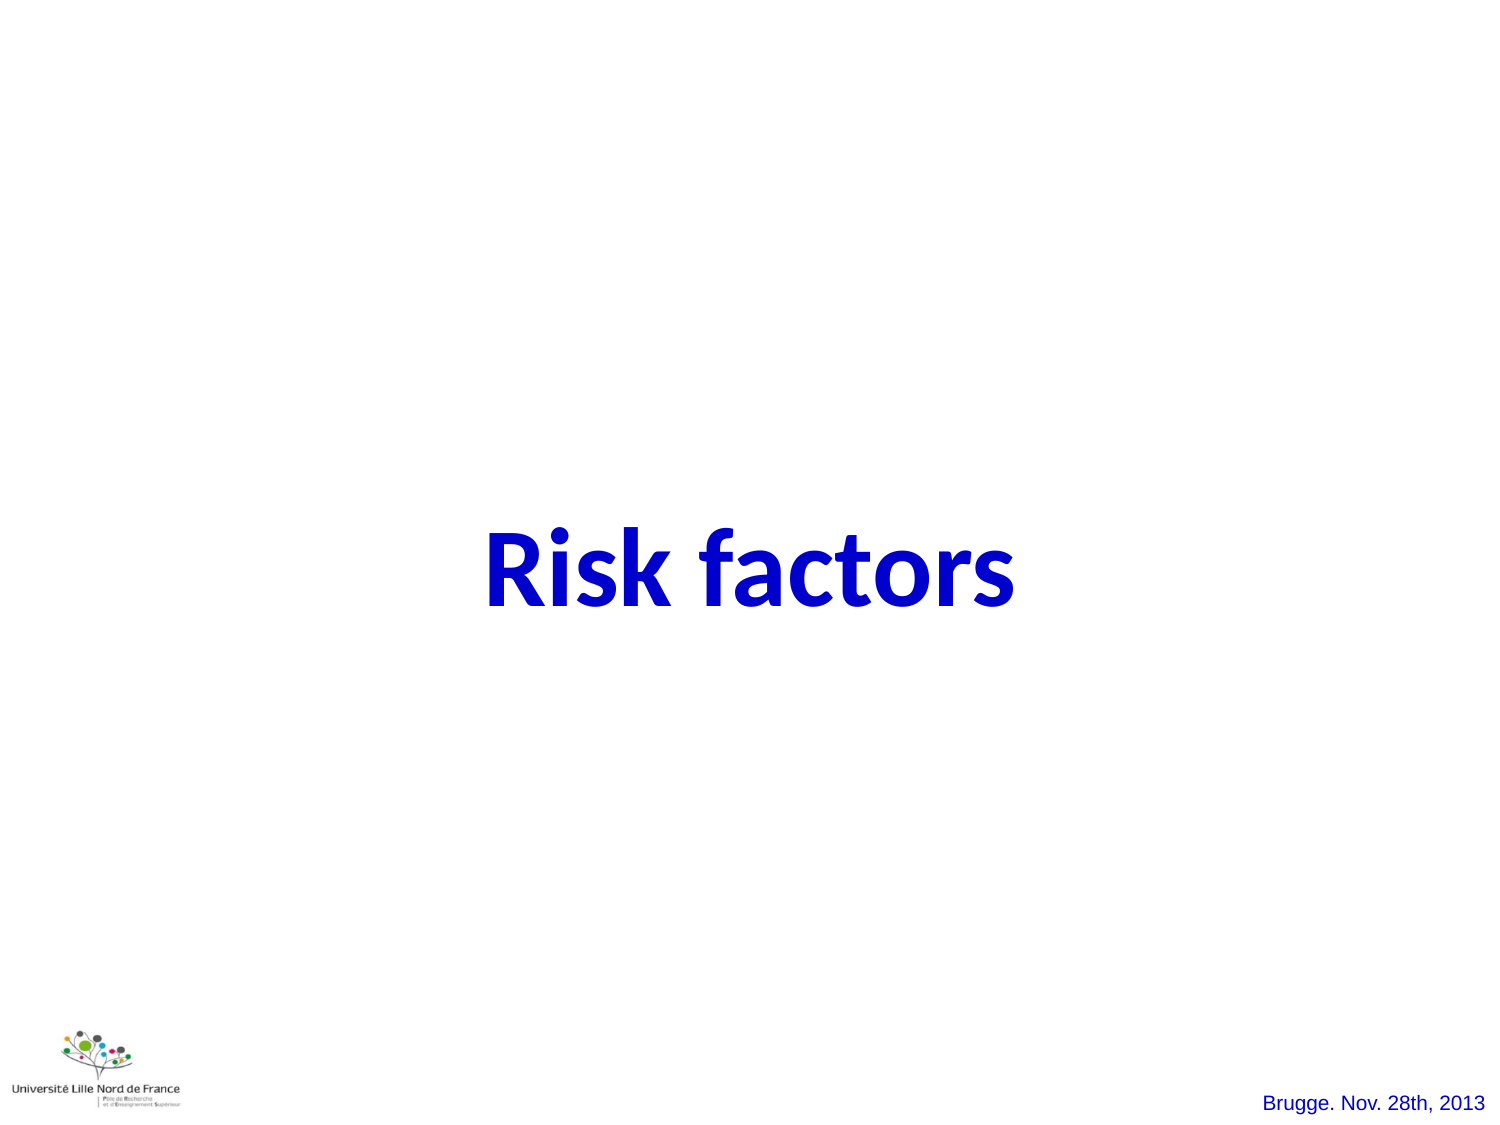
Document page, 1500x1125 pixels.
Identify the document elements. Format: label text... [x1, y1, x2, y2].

picture [11, 1011, 183, 1123]
title Risk factors [182, 467, 1318, 656]
